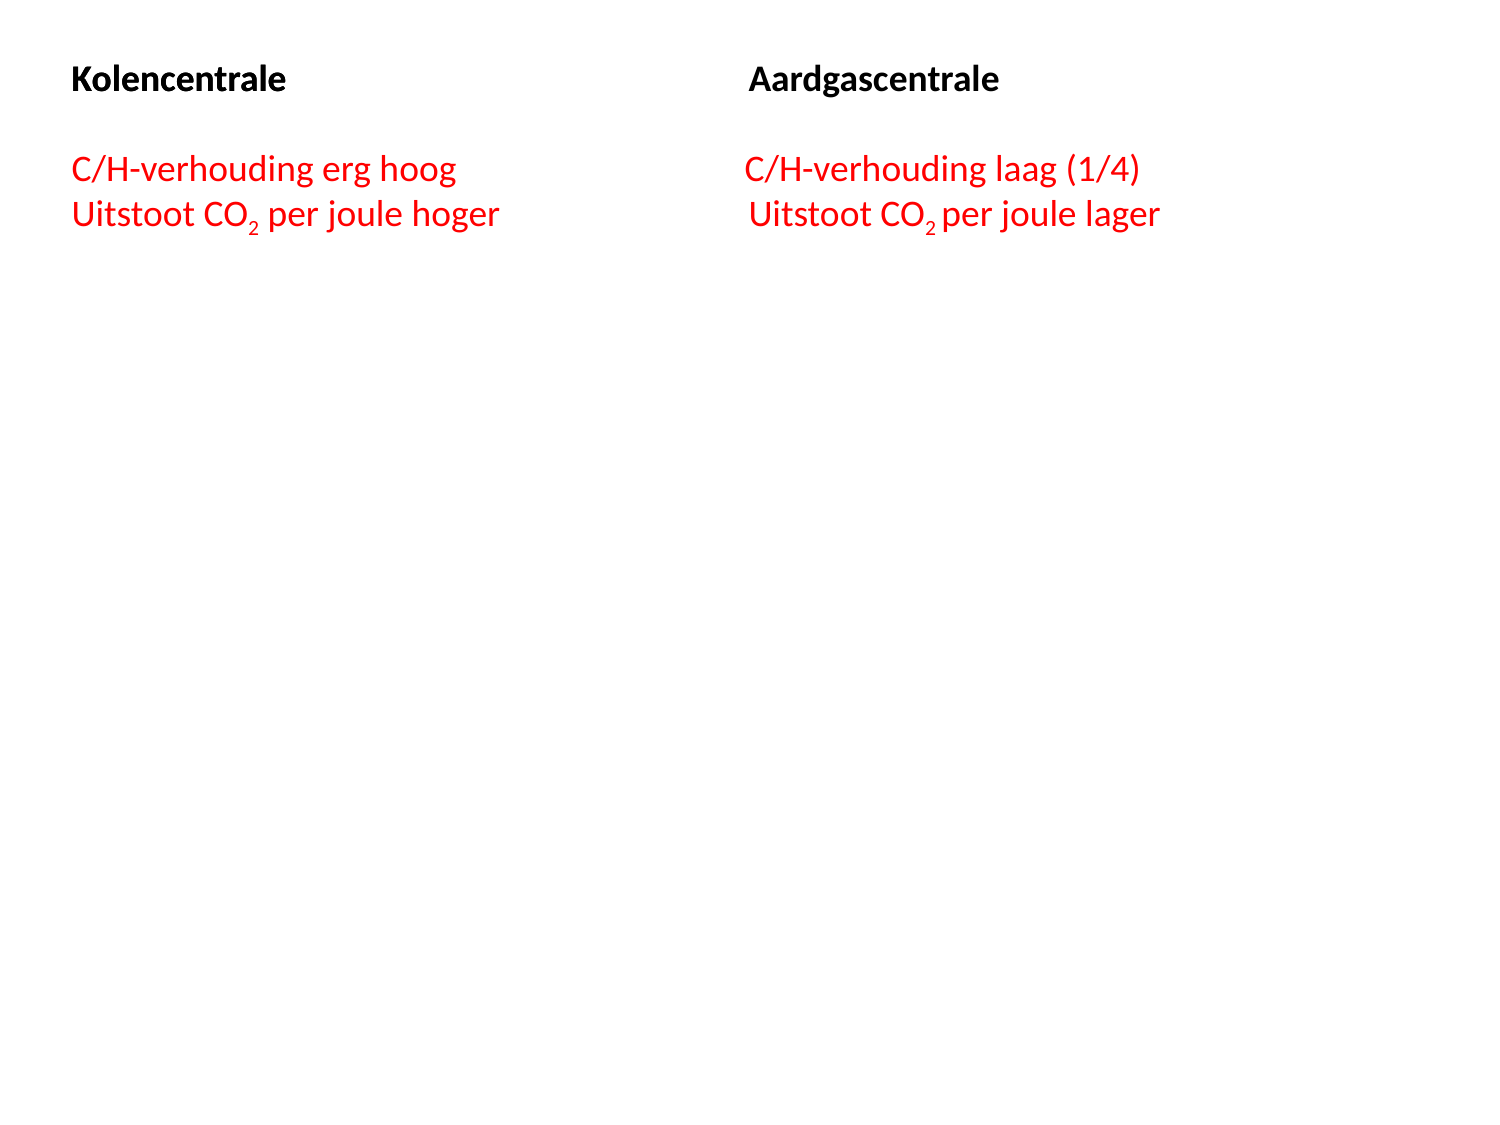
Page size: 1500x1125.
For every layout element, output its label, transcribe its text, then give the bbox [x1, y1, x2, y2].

text_box Kolencentrale [56, 46, 1489, 107]
text_box Kolencentrale Aardgascentrale C/H-verhouding erg hoog C/H-verhouding laag (1/4) Uitstoot CO2 per joule hoger Uitstoot CO2 per joule lager [56, 107, 1489, 293]
